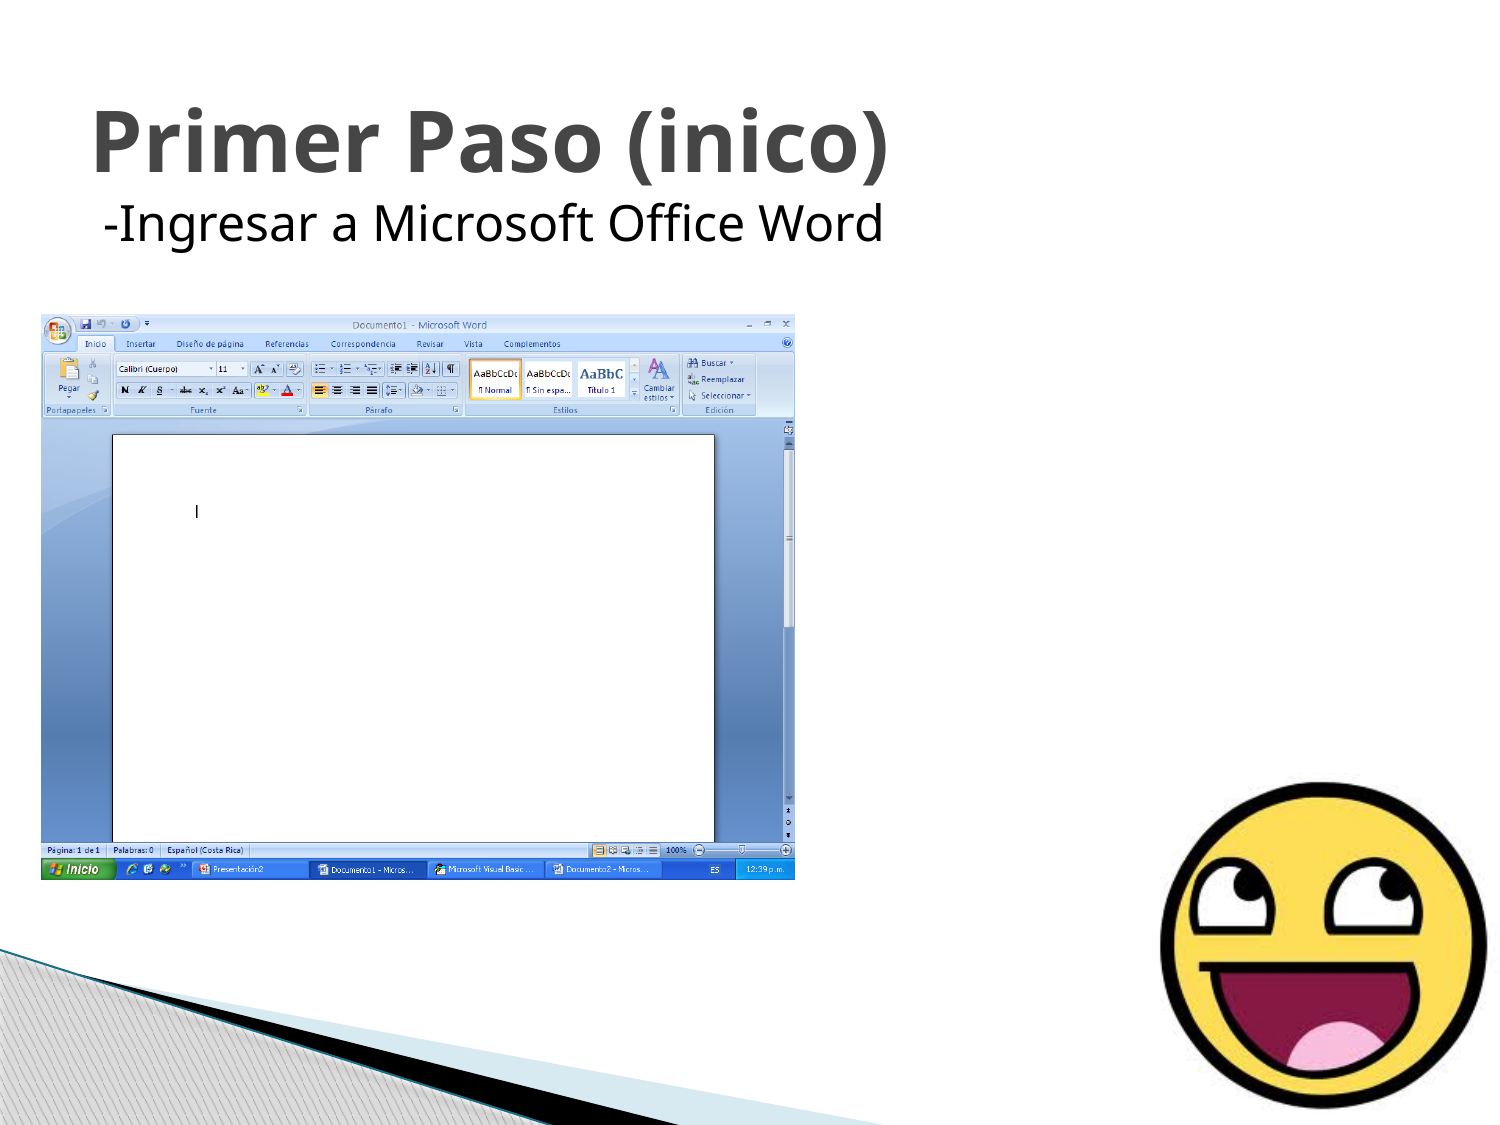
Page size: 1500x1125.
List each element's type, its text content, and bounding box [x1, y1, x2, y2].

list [41, 314, 795, 880]
title Primer Paso (inico) [75, 45, 1425, 233]
picture [1148, 773, 1500, 1125]
text_box -Ingresar a Microsoft Office Word [88, 184, 1199, 305]
